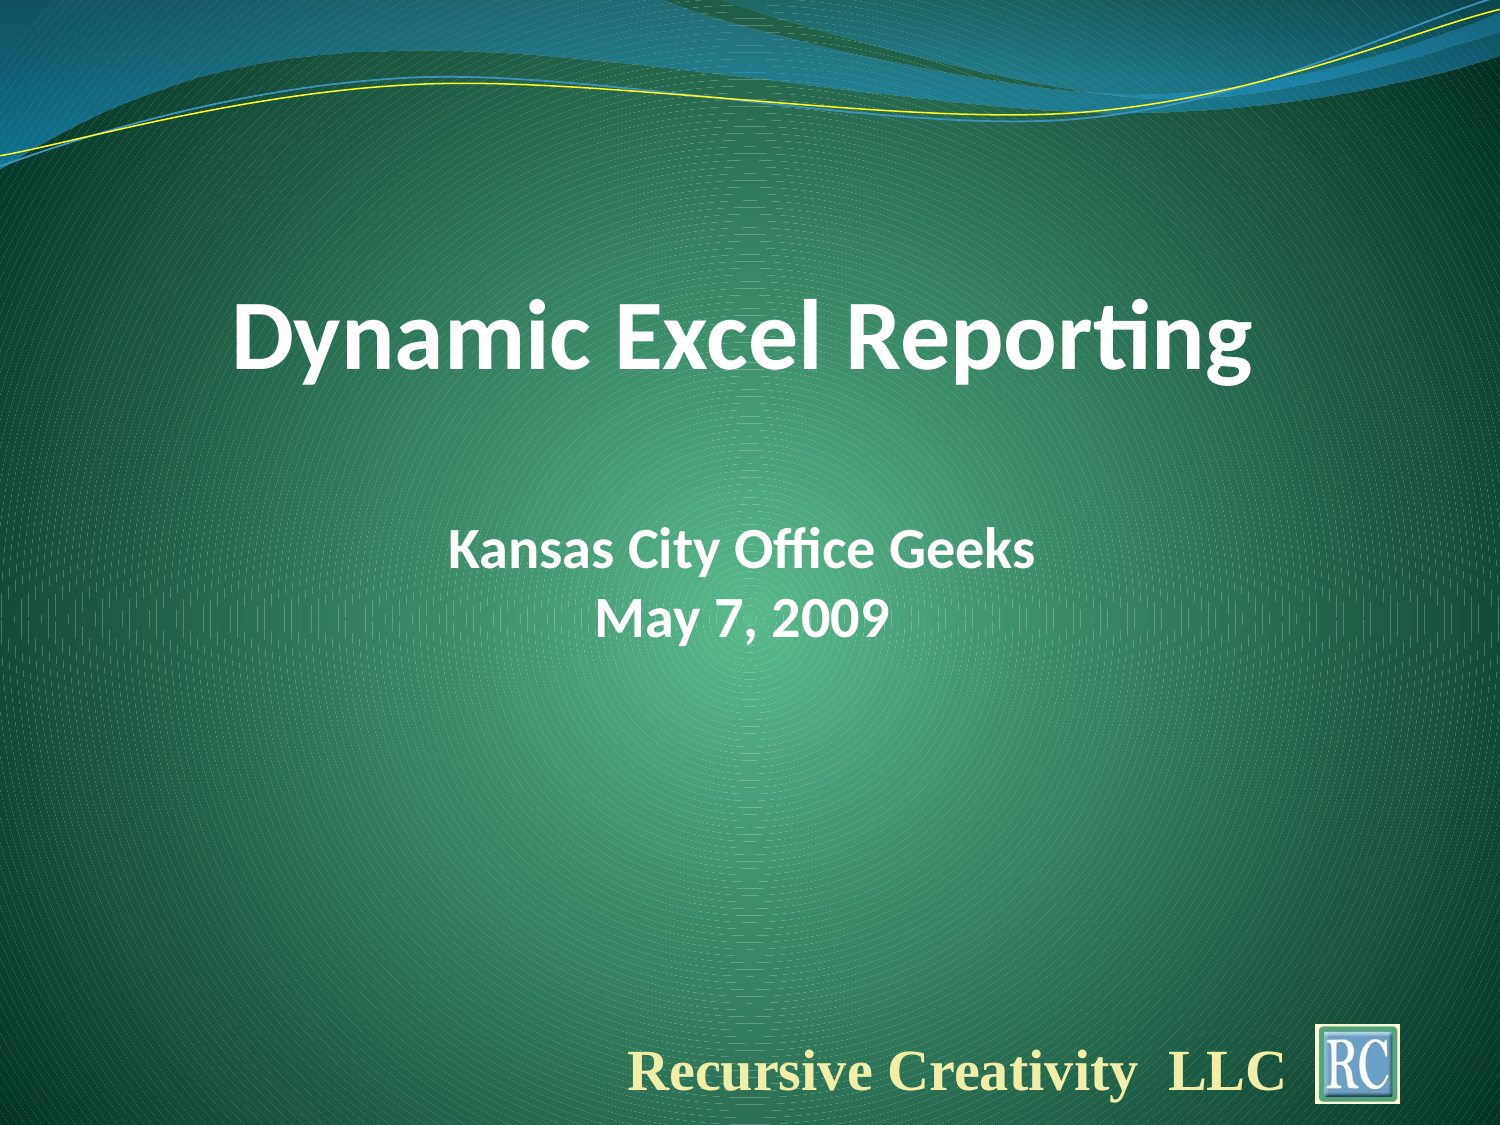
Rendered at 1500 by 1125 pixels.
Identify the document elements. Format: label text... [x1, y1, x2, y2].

title Dynamic Excel Reporting Kansas City Office Geeks May 7, 2009 [87, 149, 1400, 963]
picture [1315, 1024, 1401, 1105]
text_box Recursive Creativity LLC [612, 1025, 1315, 1110]
